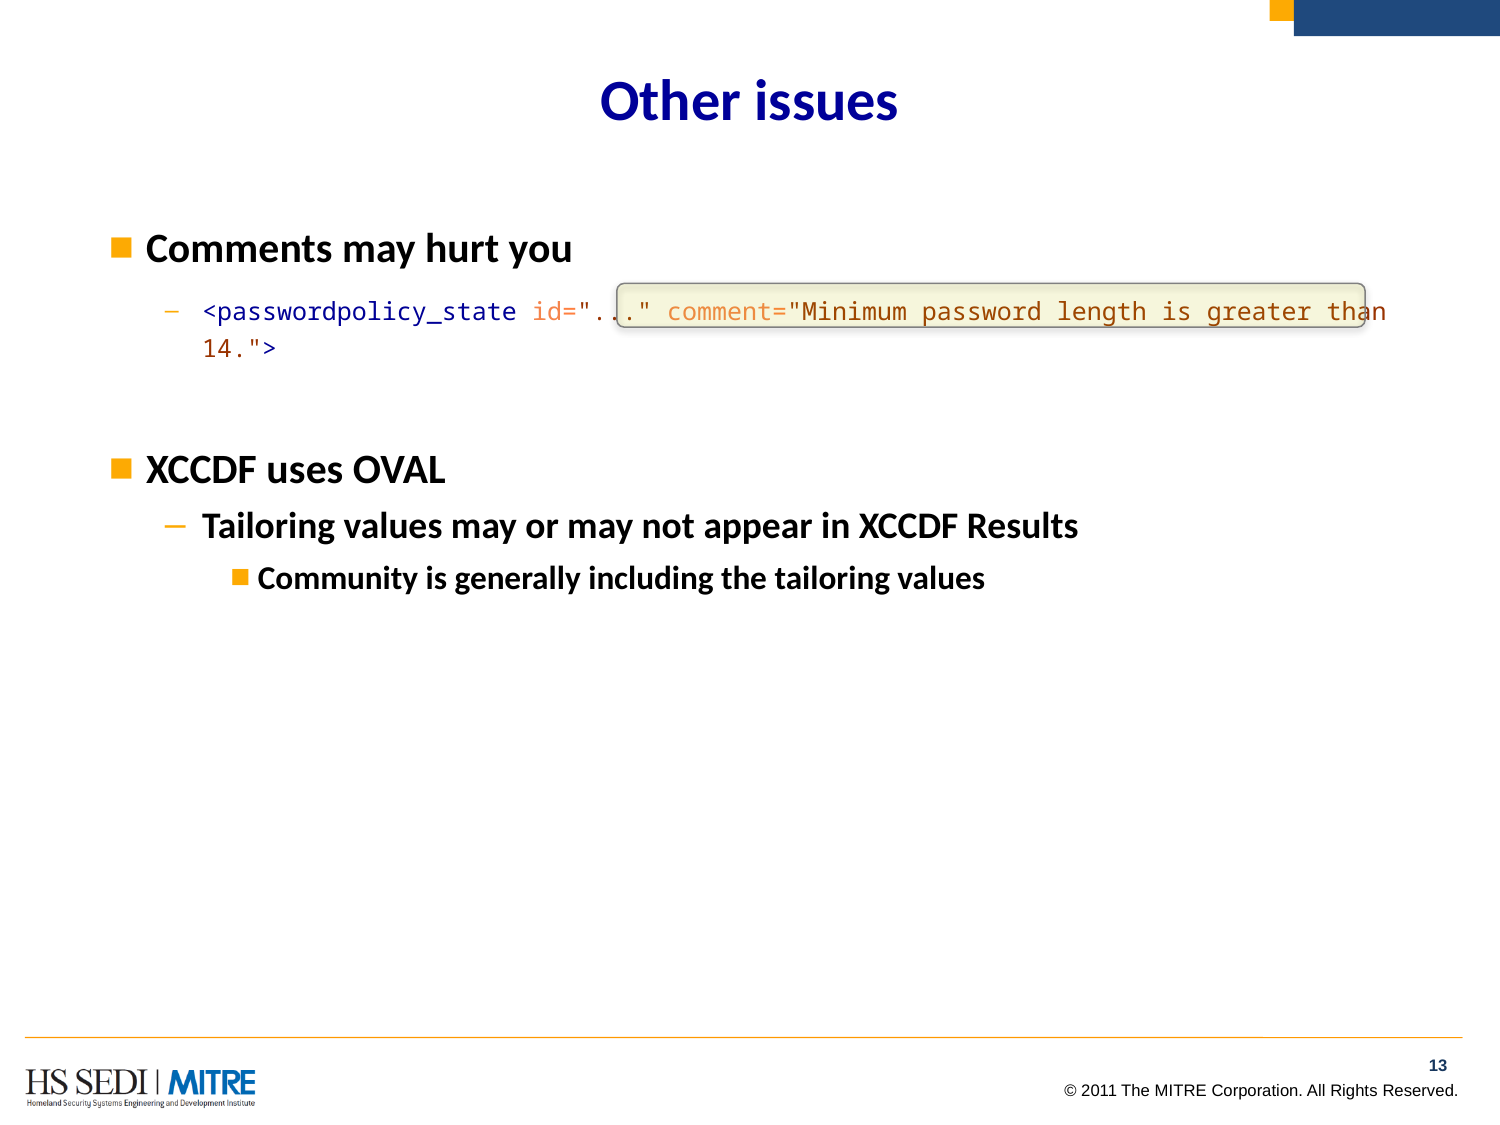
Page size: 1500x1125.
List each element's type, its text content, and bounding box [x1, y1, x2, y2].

text_box [616, 282, 1366, 328]
title Other issues [43, 62, 1457, 151]
slide_number 12 [1374, 1049, 1463, 1076]
list Comments may hurt you <passwordpolicy_state id="..." comment="Minimum password length is greater than 14."> XCCDF uses OVAL Tailoring values may or may not appear in XCCDF Results Community is generally including the tailoring values [93, 221, 1455, 1004]
picture [20, 1058, 271, 1122]
